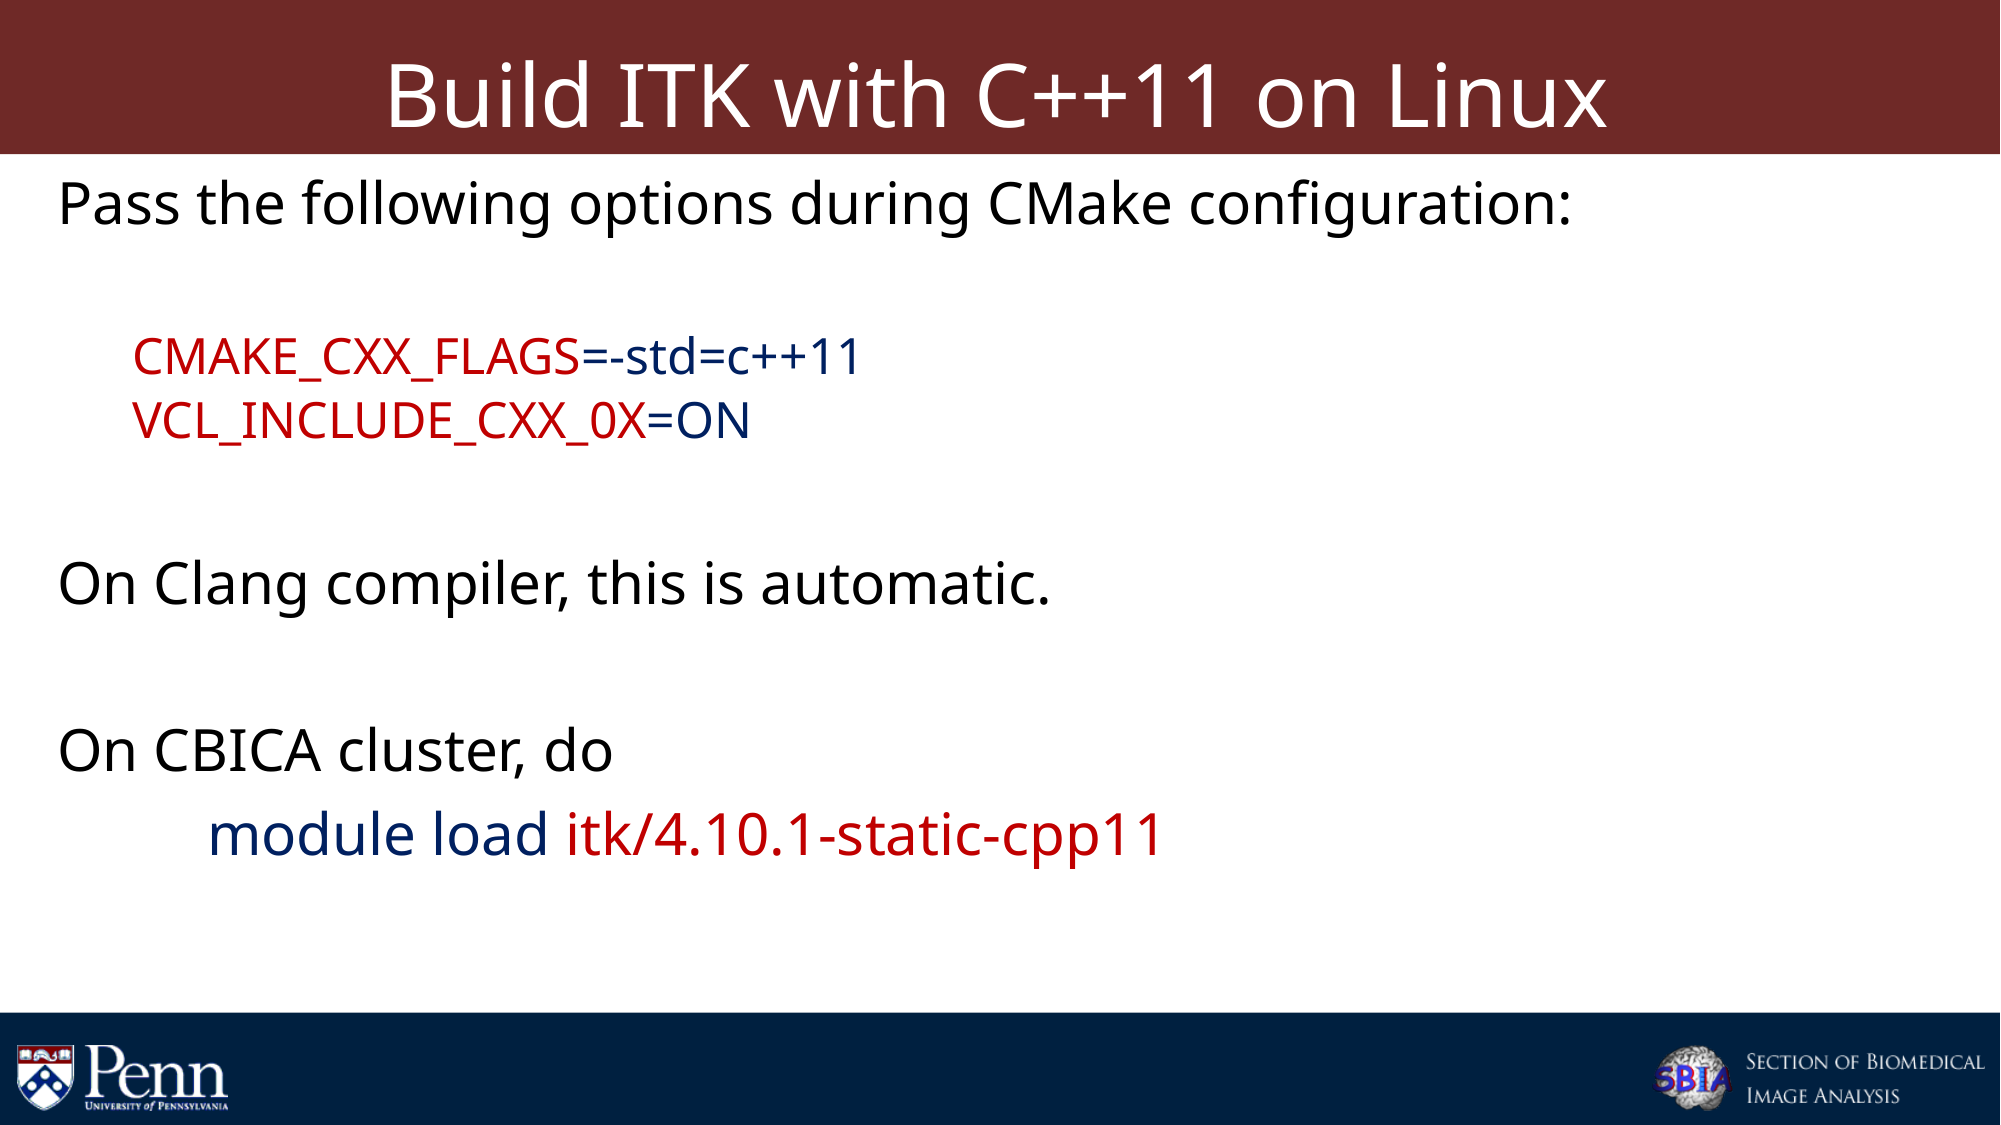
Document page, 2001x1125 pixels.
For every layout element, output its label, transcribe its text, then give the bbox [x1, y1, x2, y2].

picture [17, 1045, 228, 1111]
picture [1652, 1044, 1985, 1112]
list Pass the following options during CMake configuration: CMAKE_CXX_FLAGS=-std=c++11 VCL_INCLUDE_CXX_0X=ON On Clang compiler, this is automatic. On CBICA cluster, do module load itk/4.10.1-static-cpp11 [42, 166, 1952, 1009]
title Build ITK with C++11 on Linux [42, 43, 1952, 155]
